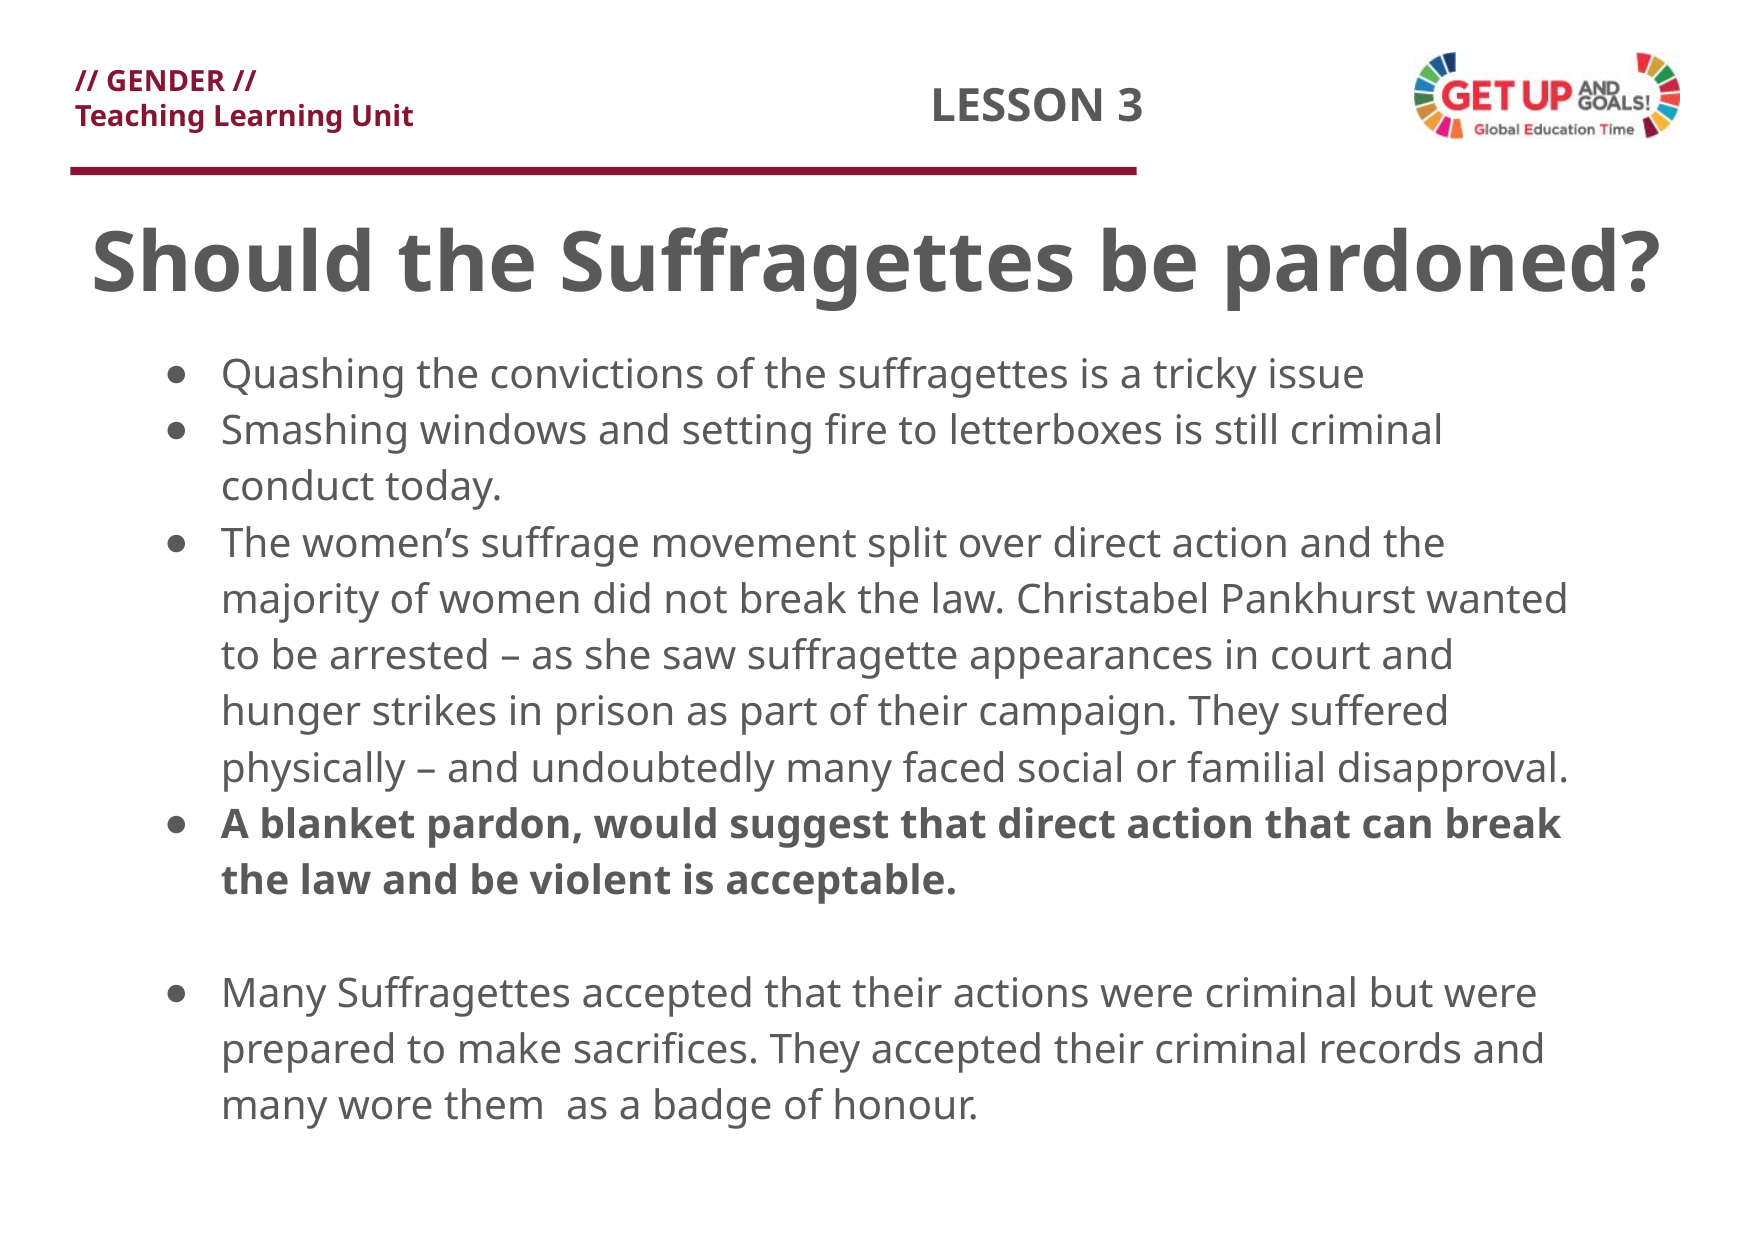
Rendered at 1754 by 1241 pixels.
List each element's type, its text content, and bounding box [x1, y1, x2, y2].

list Quashing the convictions of the suffragettes is a tricky issue Smashing windows and setting fire to letterboxes is still criminal conduct today. The women’s suffrage movement split over direct action and the majority of women did not break the law. Christabel Pankhurst wanted to be arrested – as she saw suffragette appearances in court and hunger strikes in prison as part of their campaign. They suffered physically – and undoubtedly many faced social or familial disapproval. A blanket pardon, would suggest that direct action that can break the law and be violent is acceptable. Many Suffragettes accepted that their actions were criminal but were prepared to make sacrifices. They accepted their criminal records and many wore them as a badge of honour. [132, 321, 1621, 1192]
title Should the Suffragettes be pardoned? [59, 189, 1695, 328]
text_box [59, 47, 1680, 176]
